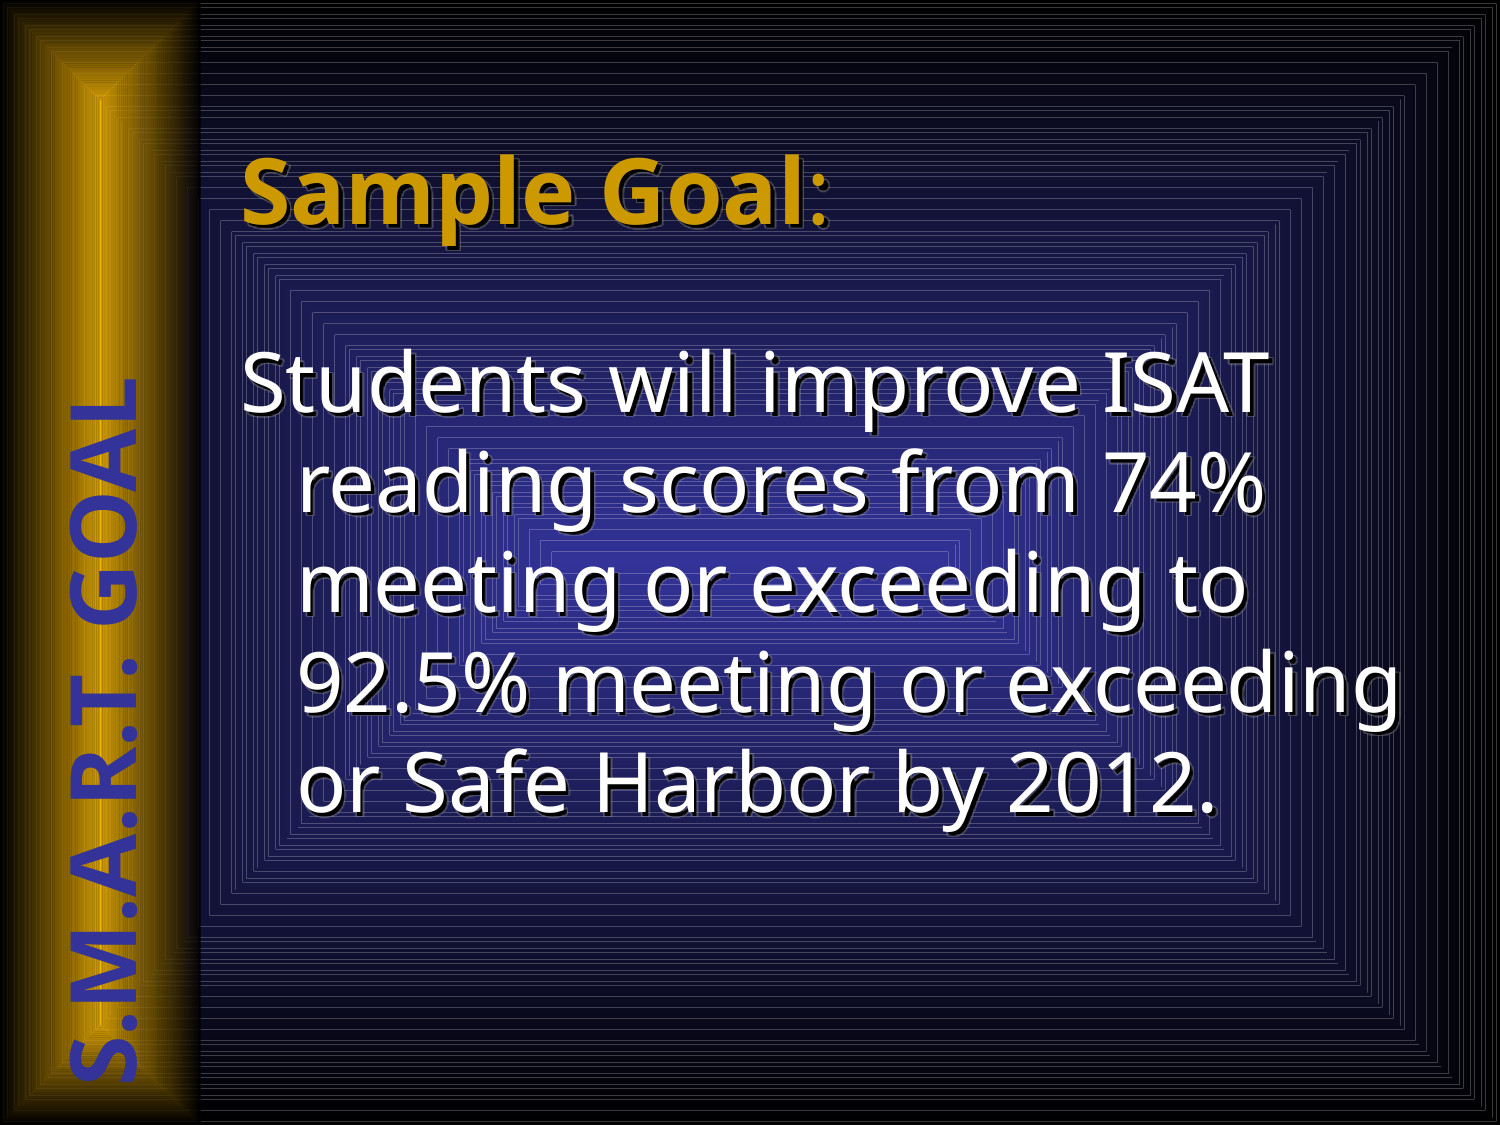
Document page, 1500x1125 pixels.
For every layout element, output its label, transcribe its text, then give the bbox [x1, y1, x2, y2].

text_box S.M.A.R.T. GOAL [37, 0, 163, 1102]
list Sample Goal: Students will improve ISAT reading scores from 74% meeting or exceeding to 92.5% meeting or exceeding or Safe Harbor by 2012. [224, 124, 1500, 1013]
